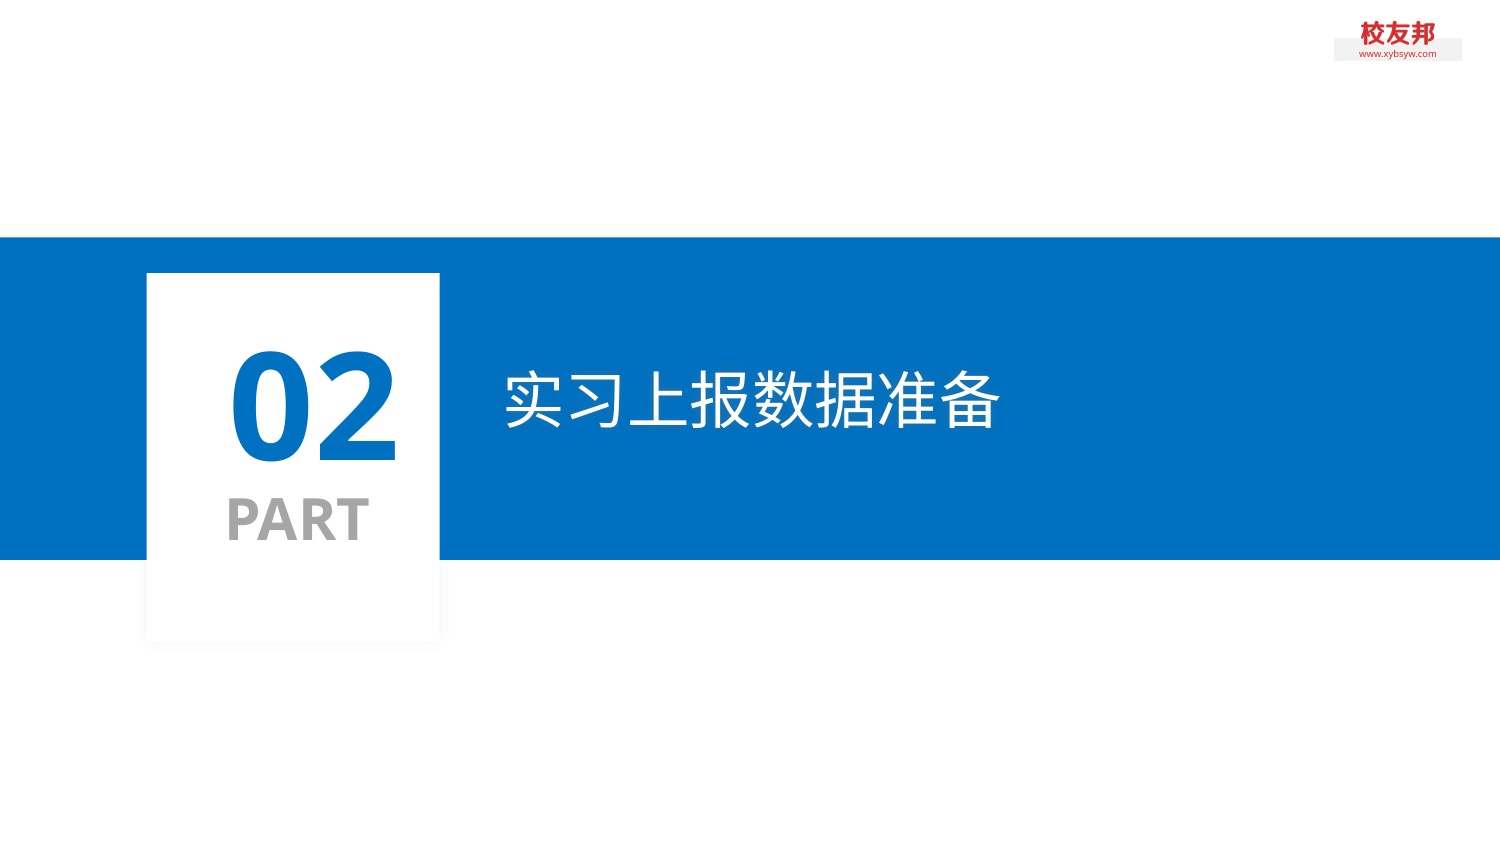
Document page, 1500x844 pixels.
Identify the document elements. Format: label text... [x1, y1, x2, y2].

text_box PART [174, 474, 421, 559]
text_box 实习上报数据准备 [494, 353, 1210, 444]
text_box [1333, 21, 1463, 67]
text_box 02 [175, 303, 458, 499]
text_box [0, 237, 1500, 560]
text_box [146, 273, 440, 643]
